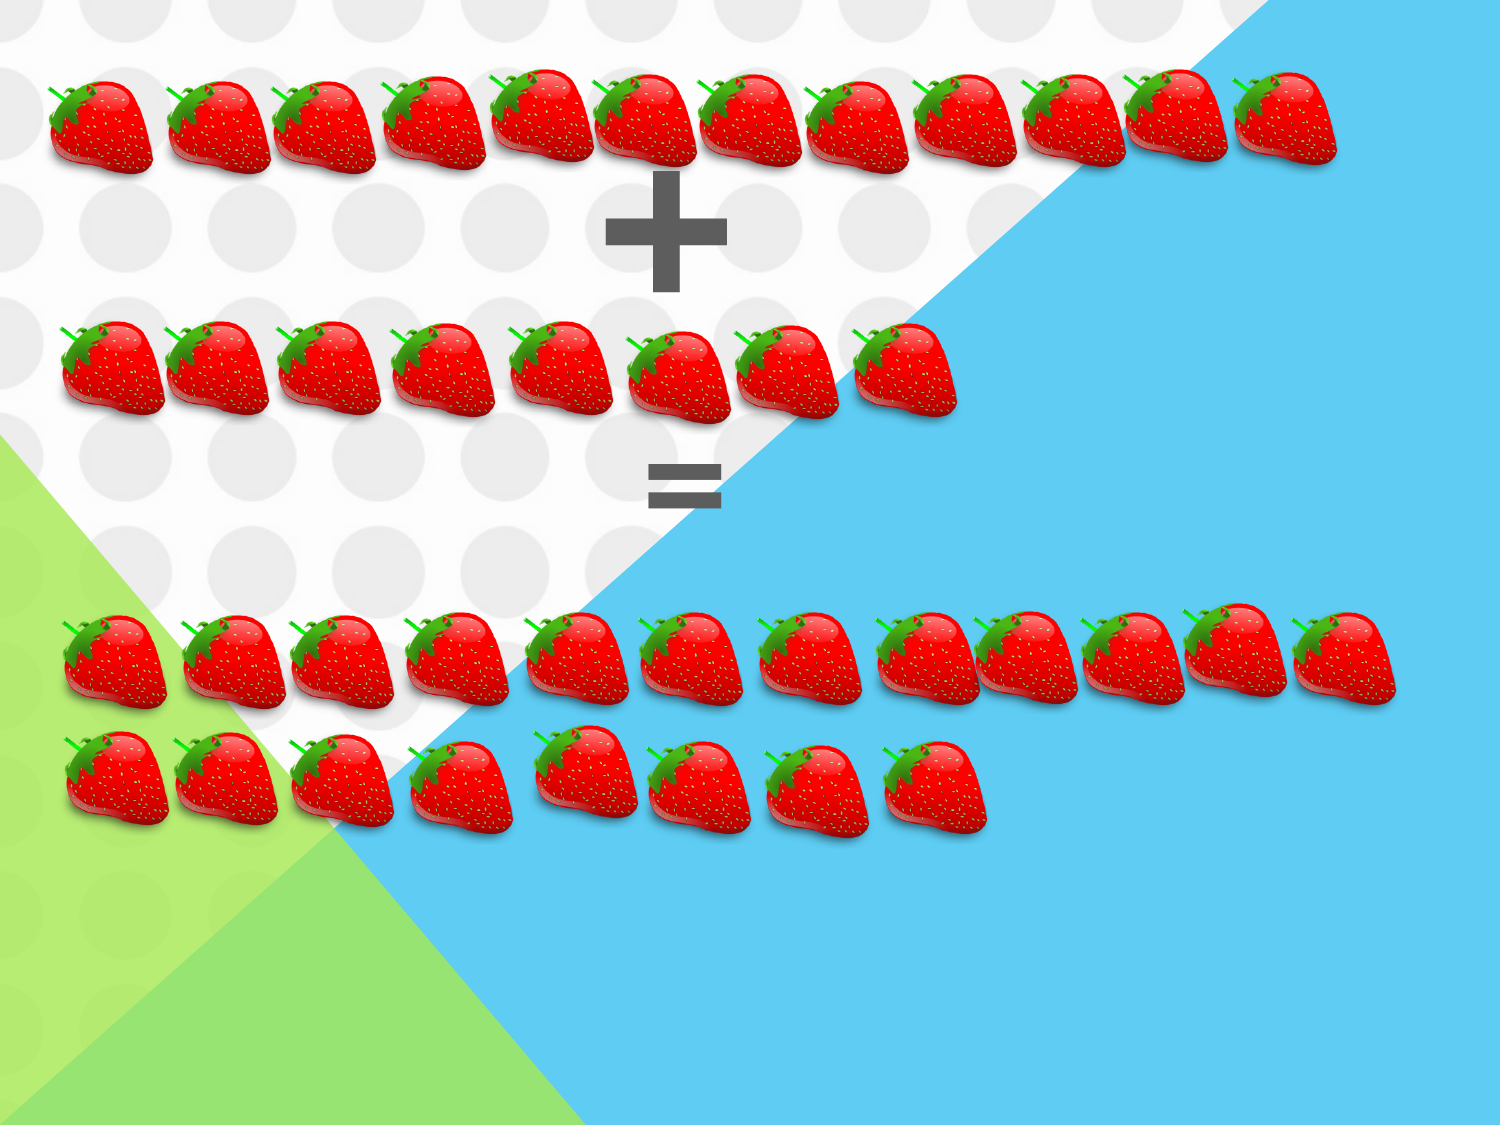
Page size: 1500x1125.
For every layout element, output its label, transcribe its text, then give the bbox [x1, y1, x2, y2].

title = [627, 381, 1500, 632]
picture [517, 597, 1403, 852]
picture [55, 606, 516, 723]
text_box + [580, 185, 754, 323]
picture [57, 725, 520, 848]
picture [40, 63, 1344, 189]
picture [52, 315, 964, 438]
